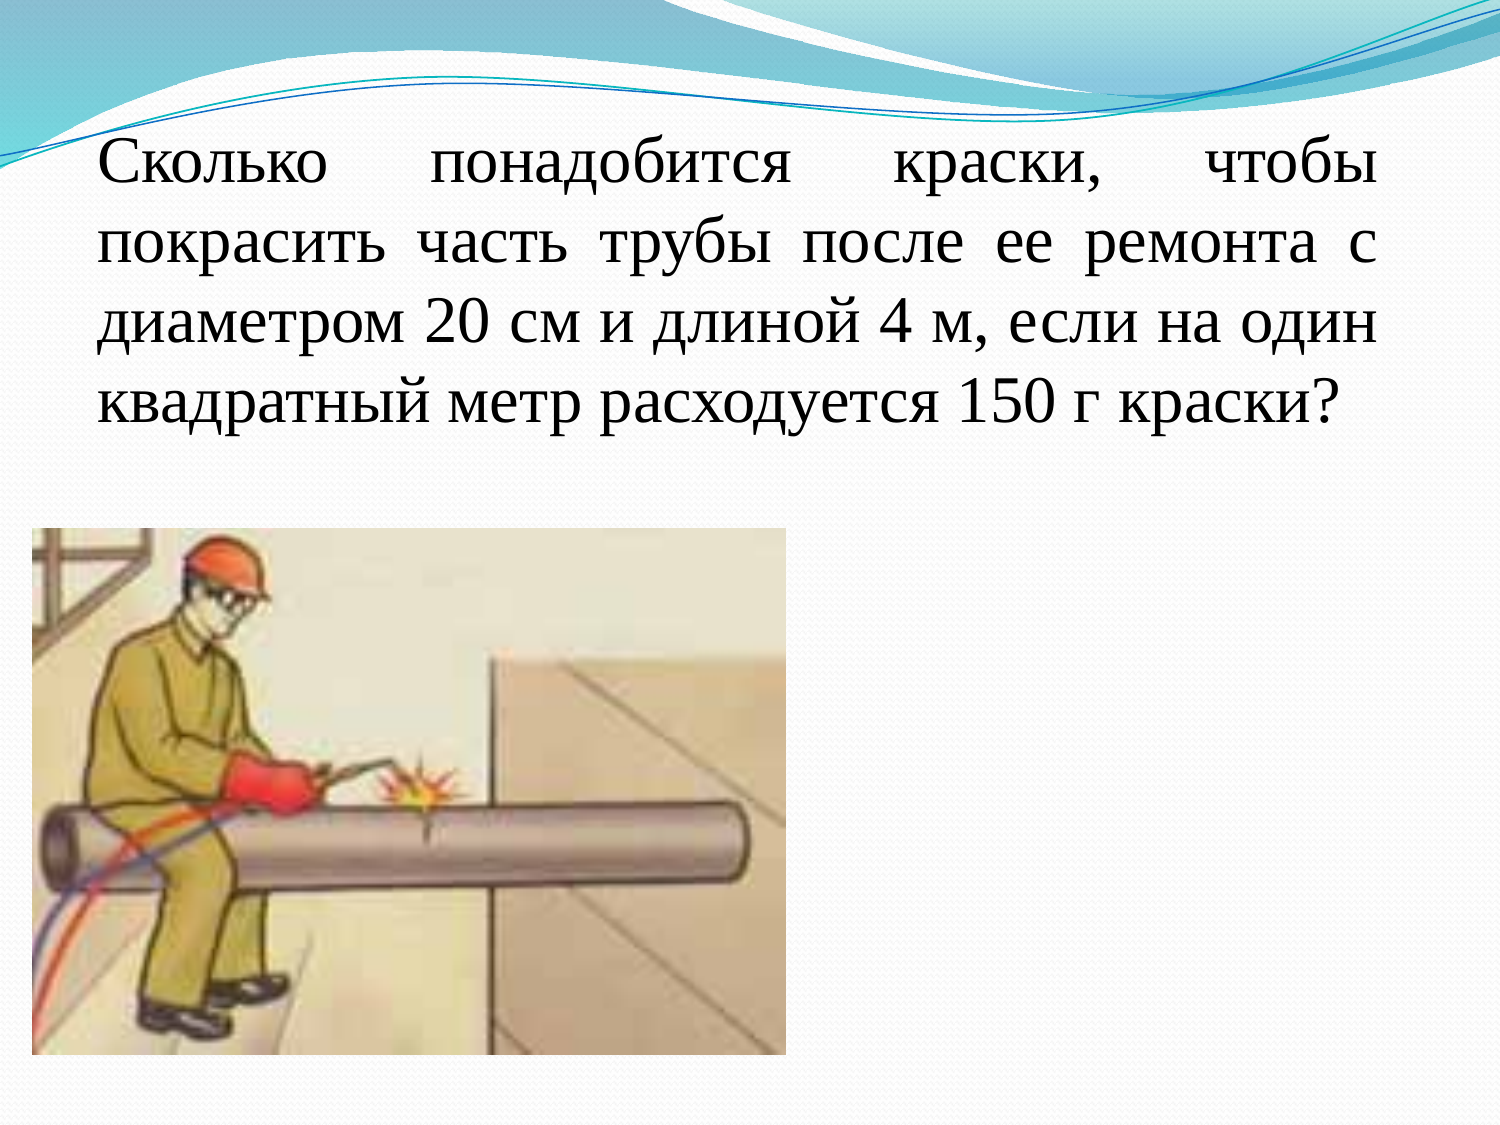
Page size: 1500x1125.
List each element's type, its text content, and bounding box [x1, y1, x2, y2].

picture [32, 527, 786, 1055]
text_box Сколько понадобится краски, чтобы покрасить часть трубы после ее ремонта с диаметром 20 см и длиной 4 м, если на один квадратный метр расходуется 150 г краски? [82, 107, 1395, 443]
